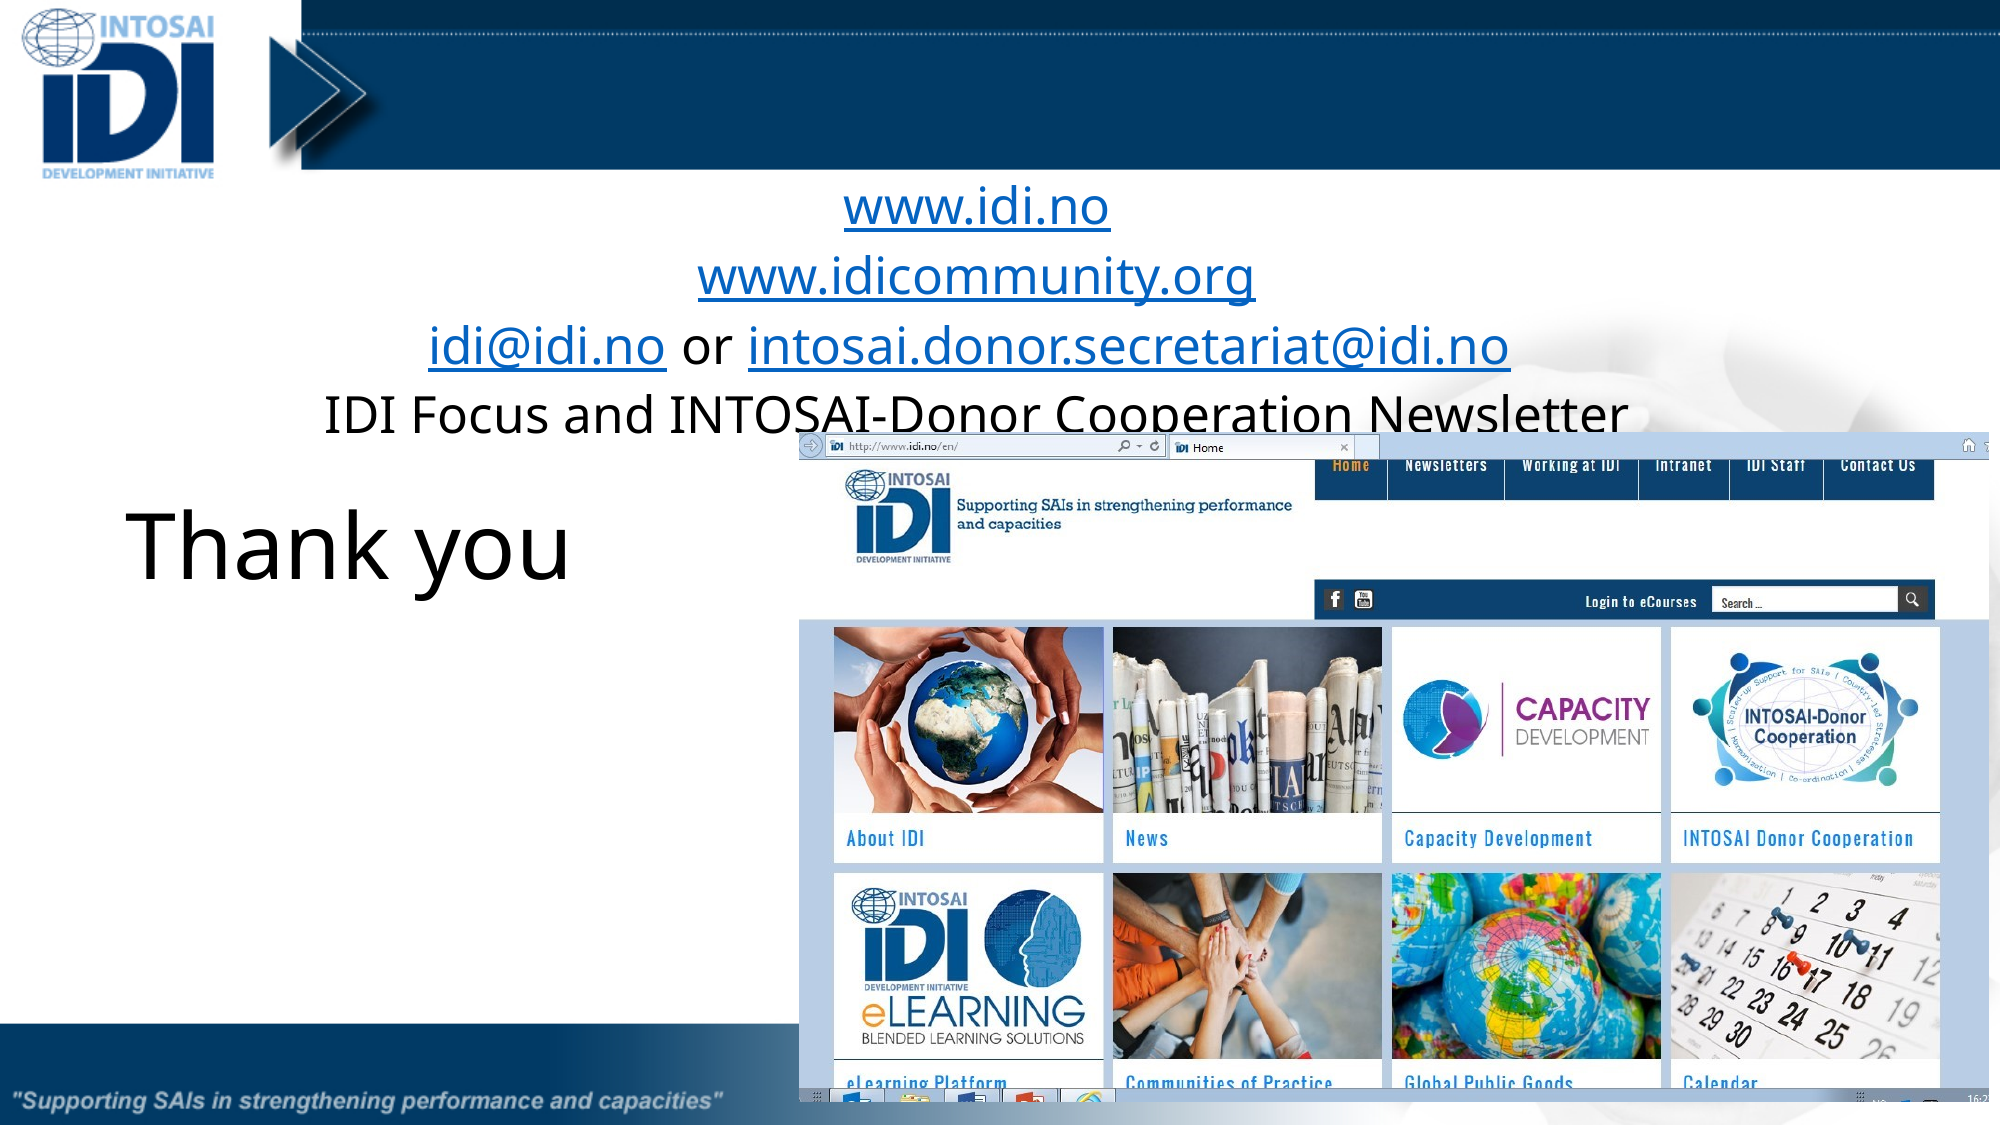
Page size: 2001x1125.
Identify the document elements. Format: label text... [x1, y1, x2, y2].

title Thank you [36, 456, 663, 644]
picture [0, 0, 2000, 1125]
text_box www.idi.no www.idicommunity.org idi@idi.no or intosai.donor.secretariat@idi.no IDI Focus and INTOSAI-Donor Cooperation Newsletter [303, 160, 1653, 457]
